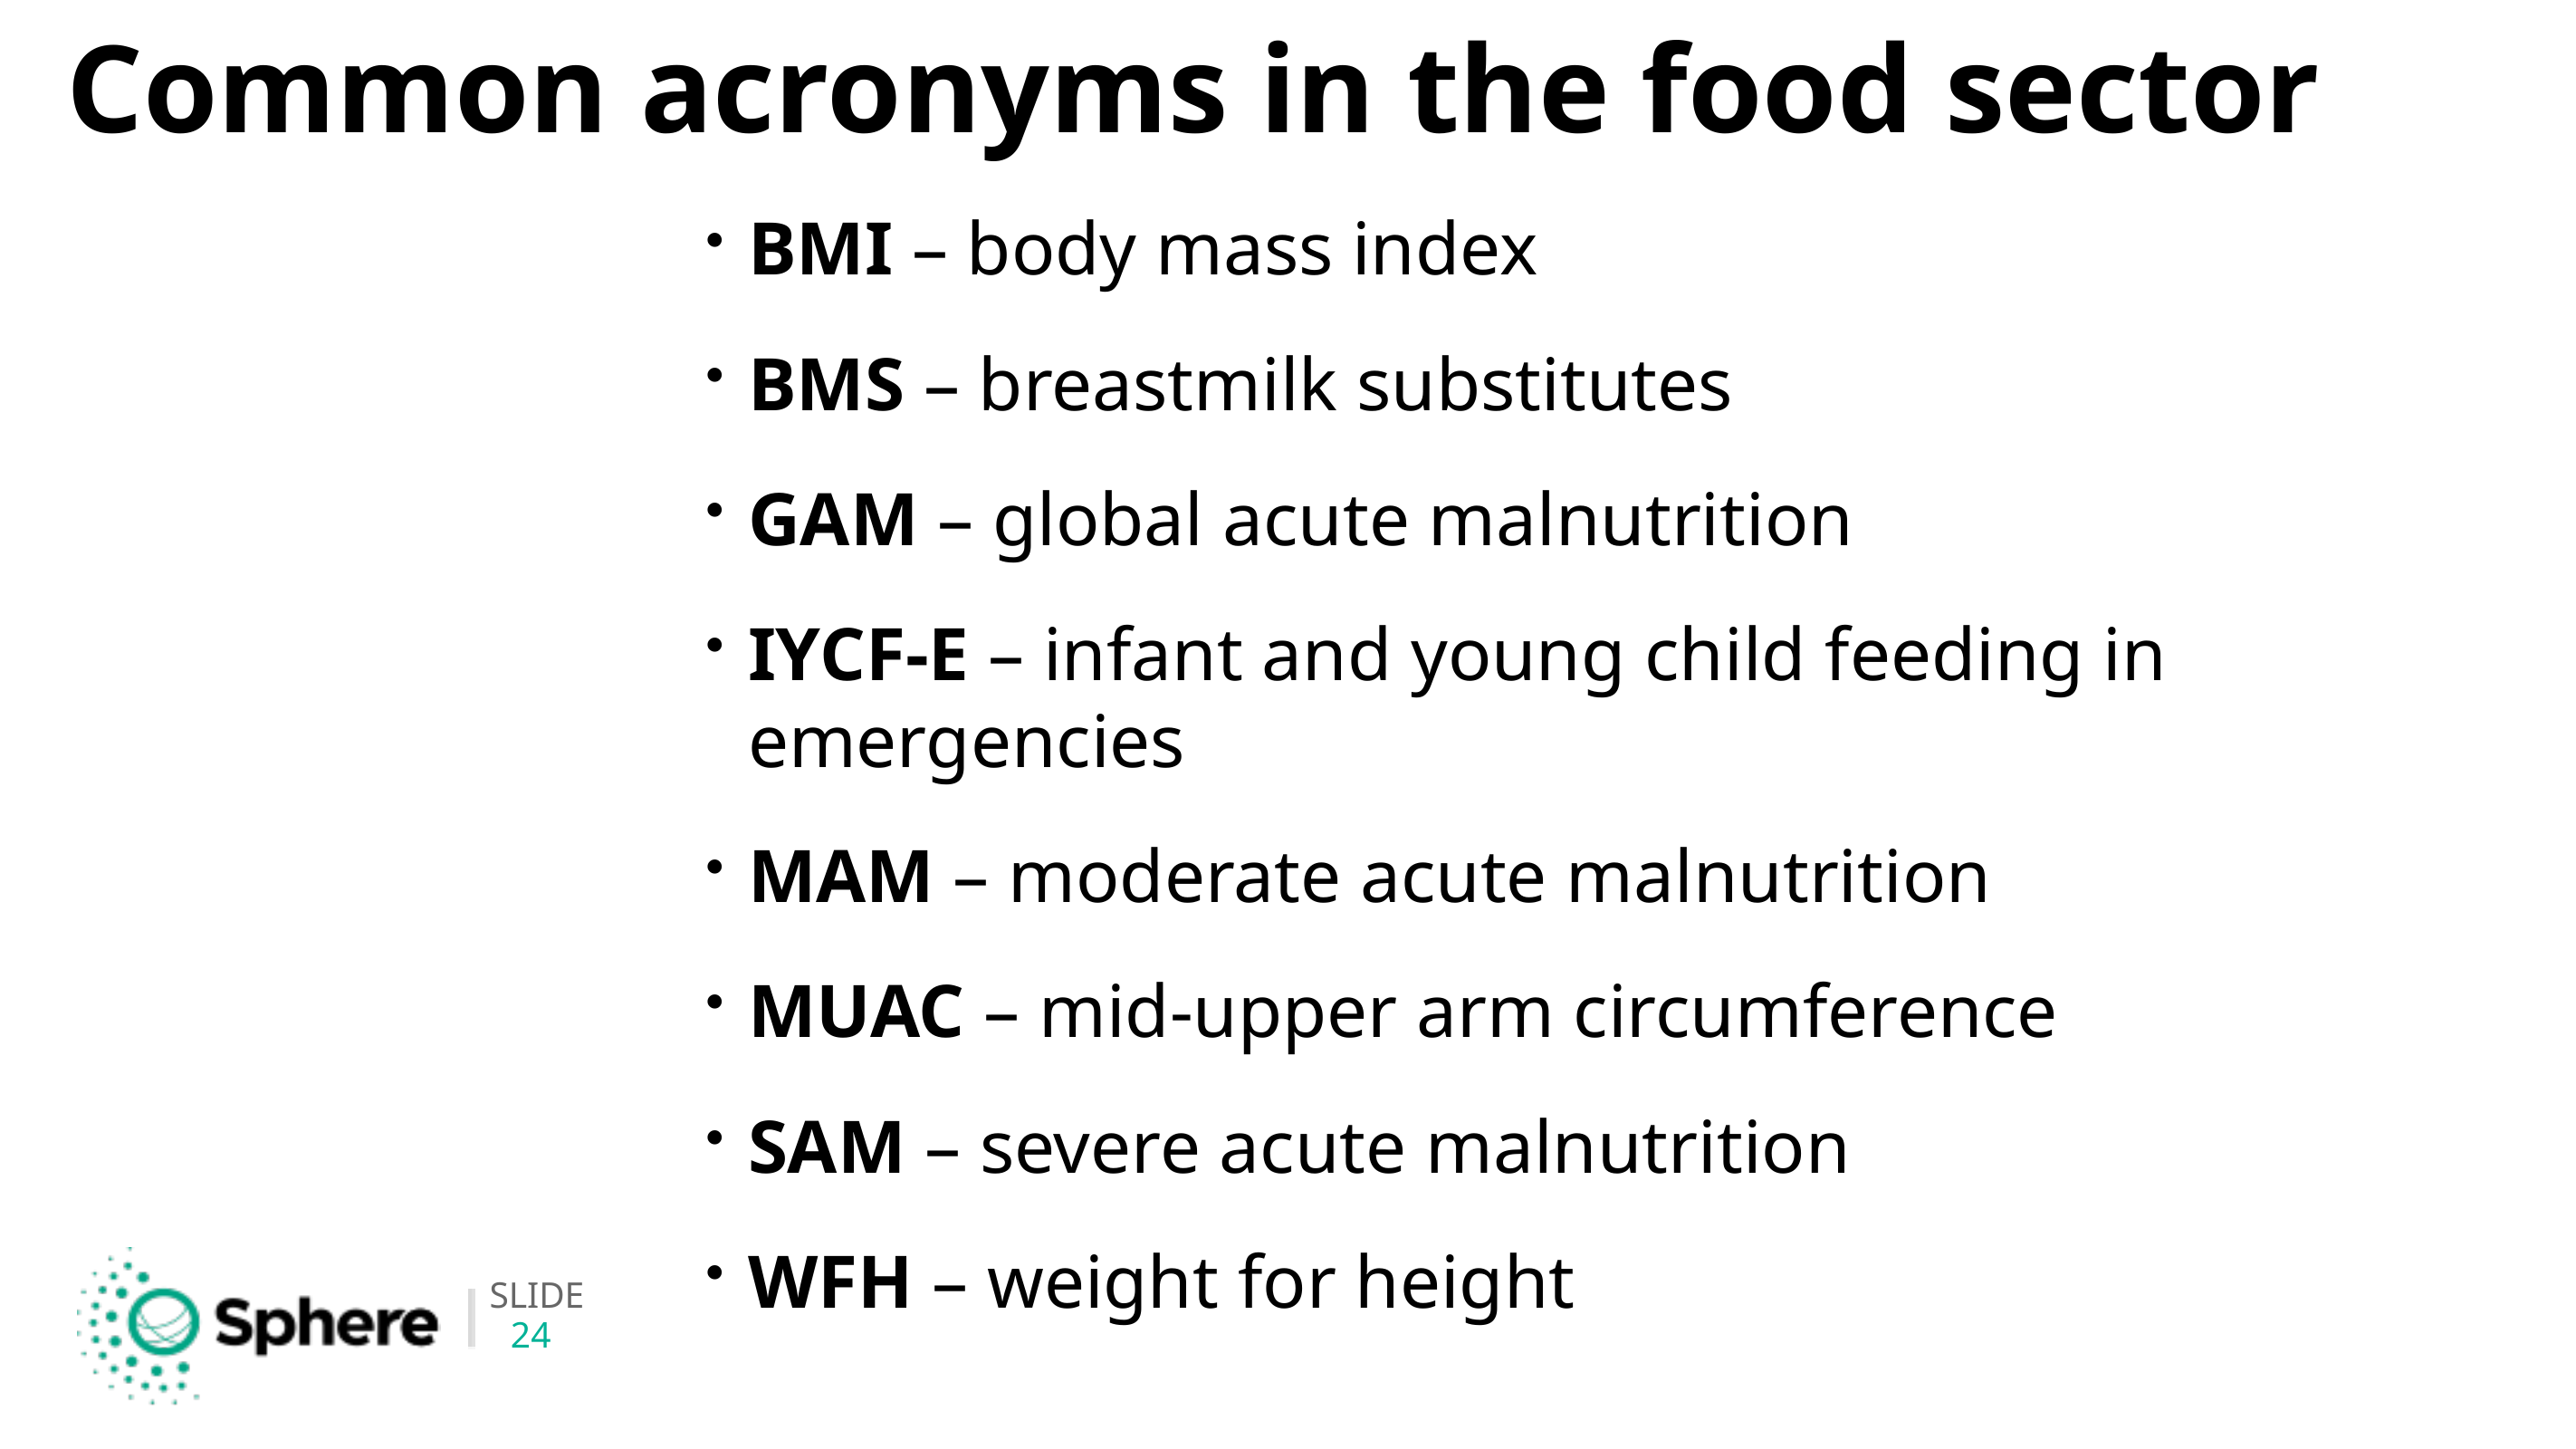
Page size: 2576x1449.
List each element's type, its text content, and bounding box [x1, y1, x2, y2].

picture [468, 1289, 479, 1349]
title Common acronyms in the food sector [58, 3, 2456, 226]
list BMI – body mass index BMS – breastmilk substitutes GAM – global acute malnutrition IYCF-E – infant and young child feeding in emergencies MAM – moderate acute malnutrition MUAC – mid-upper arm circumference SAM – severe acute malnutrition WFH – weight for height [697, 195, 2456, 1335]
slide_number 24 [502, 1304, 562, 1364]
picture [77, 1247, 441, 1407]
